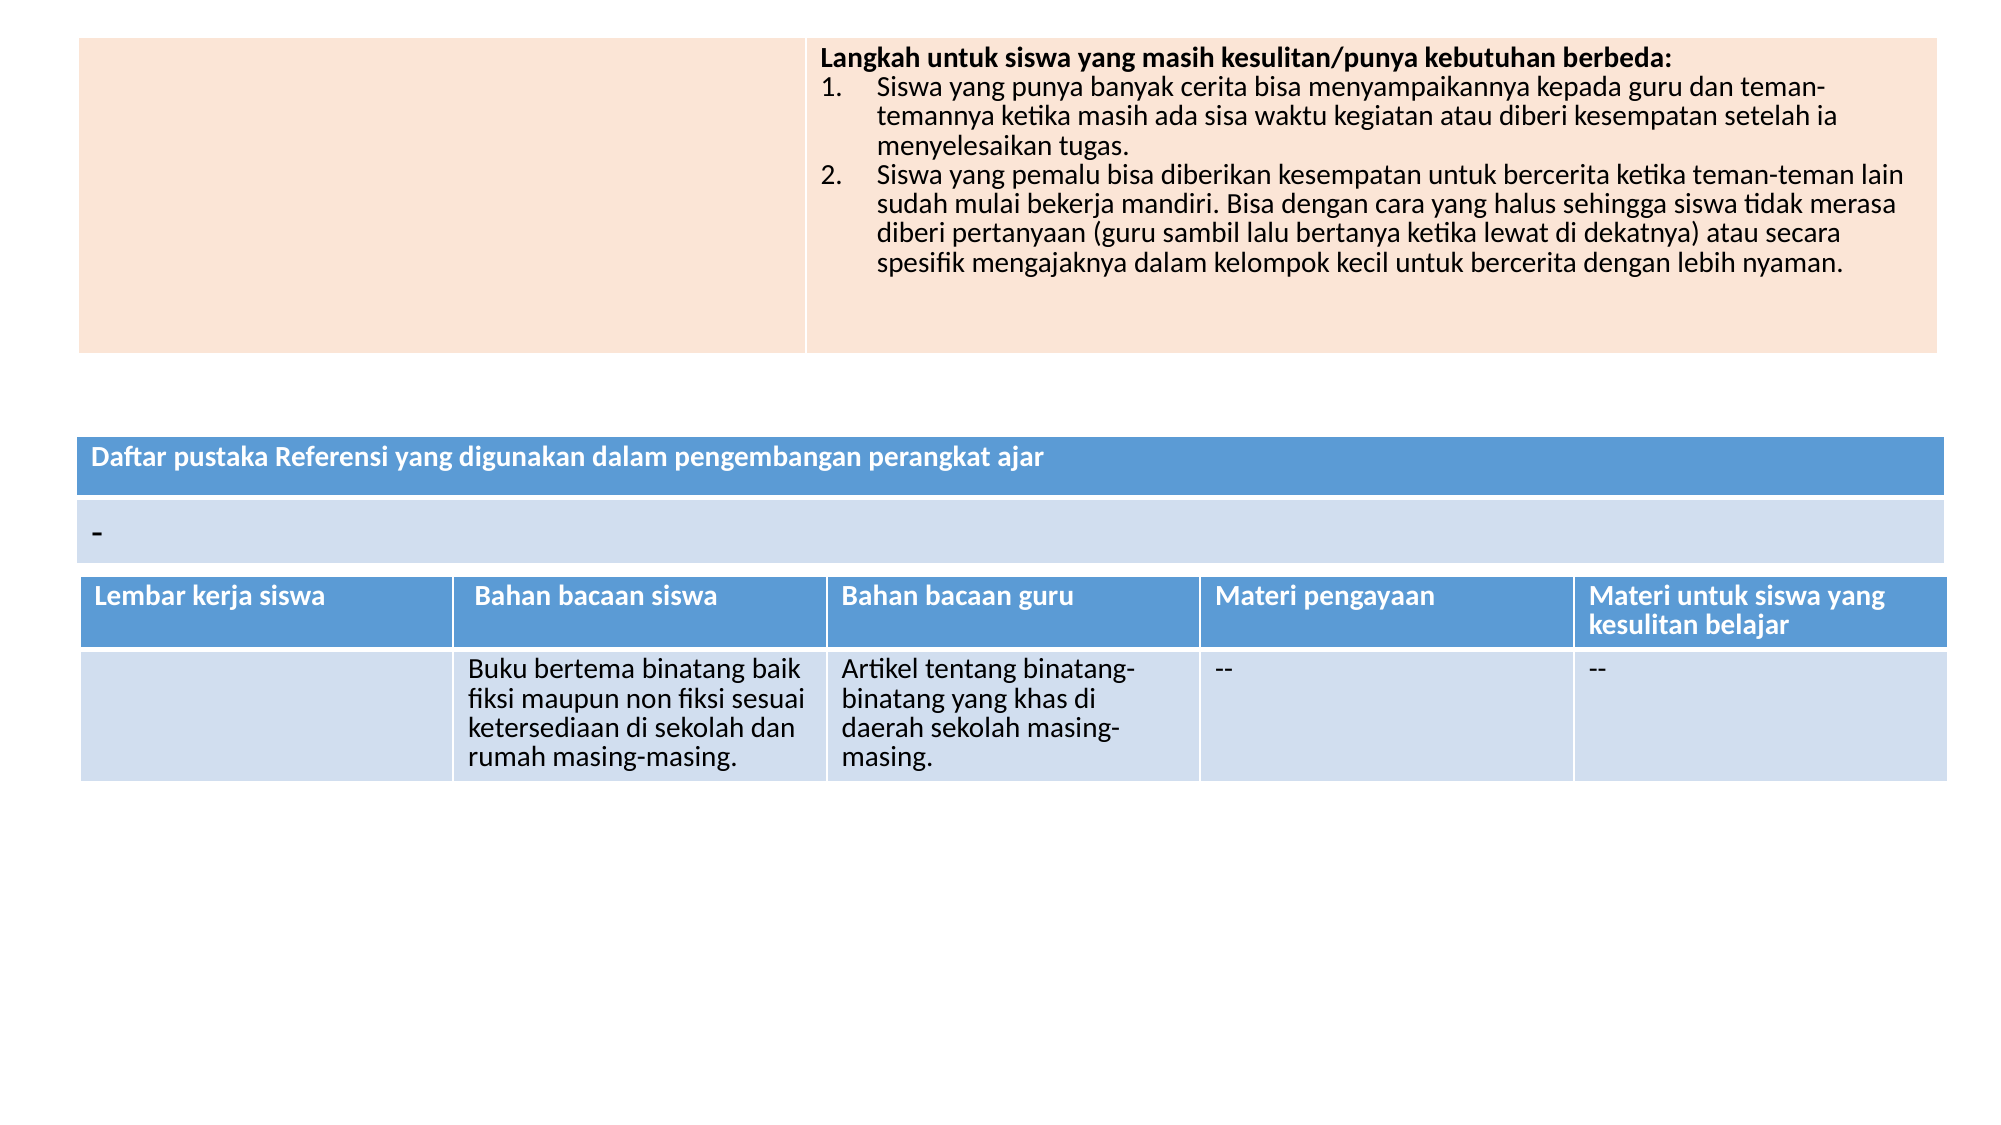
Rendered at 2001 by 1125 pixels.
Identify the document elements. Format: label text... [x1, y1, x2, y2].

table_header Bahan bacaan siswa [454, 577, 826, 647]
table_cell [81, 652, 452, 781]
table_cell - [77, 500, 1944, 563]
table_header Daftar pustaka Referensi yang digunakan dalam pengembangan perangkat ajar [77, 437, 1944, 495]
table_cell Artikel tentang binatang-binatang yang khas di daerah sekolah masing-masing. [828, 652, 1199, 781]
table_header [79, 38, 805, 353]
table_header Materi untuk siswa yang kesulitan belajar [1575, 577, 1947, 647]
table_header Bahan bacaan guru [828, 577, 1199, 647]
table_cell -- [1201, 652, 1573, 781]
table_header Materi pengayaan [1201, 577, 1573, 647]
table_cell Buku bertema binatang baik fiksi maupun non fiksi sesuai ketersediaan di sekolah dan rumah masing-masing. [454, 652, 826, 781]
table_cell -- [1575, 652, 1947, 781]
table_header Lembar kerja siswa [81, 577, 452, 647]
table_header Langkah untuk siswa yang masih kesulitan/punya kebutuhan berbeda: Siswa yang punya banyak cerita bisa menyampaikannya kepada guru dan teman-temannya ketika masih ada sisa waktu kegiatan atau diberi kesempatan setelah ia menyelesaikan tugas. Siswa yang pemalu bisa diberikan kesempatan untuk bercerita ketika teman-teman lain sudah mulai bekerja mandiri. Bisa dengan cara yang halus sehingga siswa tidak merasa diberi pertanyaan (guru sambil lalu bertanya ketika lewat di dekatnya) atau secara spesifik mengajaknya dalam kelompok kecil untuk bercerita dengan lebih nyaman. [807, 38, 1937, 353]
